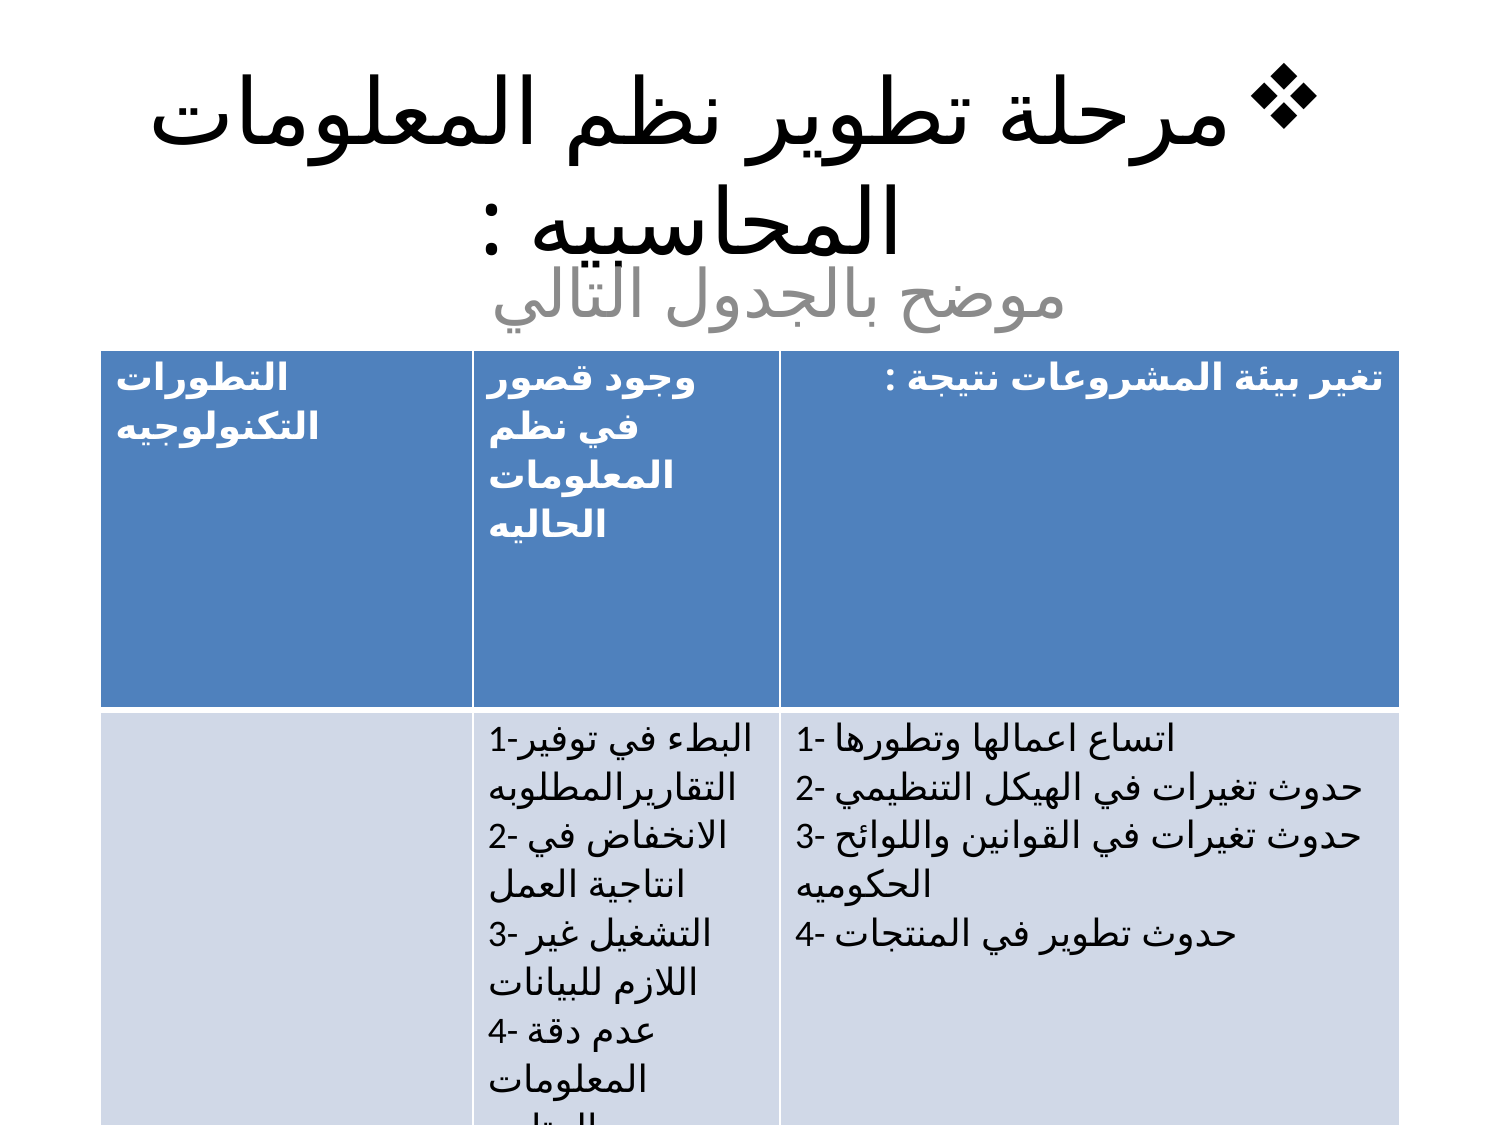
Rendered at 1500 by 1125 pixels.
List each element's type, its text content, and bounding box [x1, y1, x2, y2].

title مرحلة تطوير نظم المعلومات المحاسبيه : [100, 42, 1376, 243]
table_cell [101, 713, 472, 1125]
table_header وجود قصور في نظم المعلومات الحاليه [474, 351, 779, 707]
subtitle موضح بالجدول التالي [64, 243, 1477, 1125]
table_header التطورات التكنولوجيه [101, 351, 472, 707]
table_cell 1- اتساع اعمالها وتطورها 2- حدوث تغيرات في الهيكل التنظيمي 3- حدوث تغيرات في القوانين واللوائح الحكوميه 4- حدوث تطوير في المنتجات [781, 713, 1399, 1125]
table_header تغير بيئة المشروعات نتيجة : [781, 351, 1399, 707]
table_cell 1-البطء في توفير التقاريرالمطلوبه 2- الانخفاض في انتاجية العمل 3- التشغيل غير اللازم للبيانات 4- عدم دقة المعلومات المتاحه [474, 713, 779, 1125]
